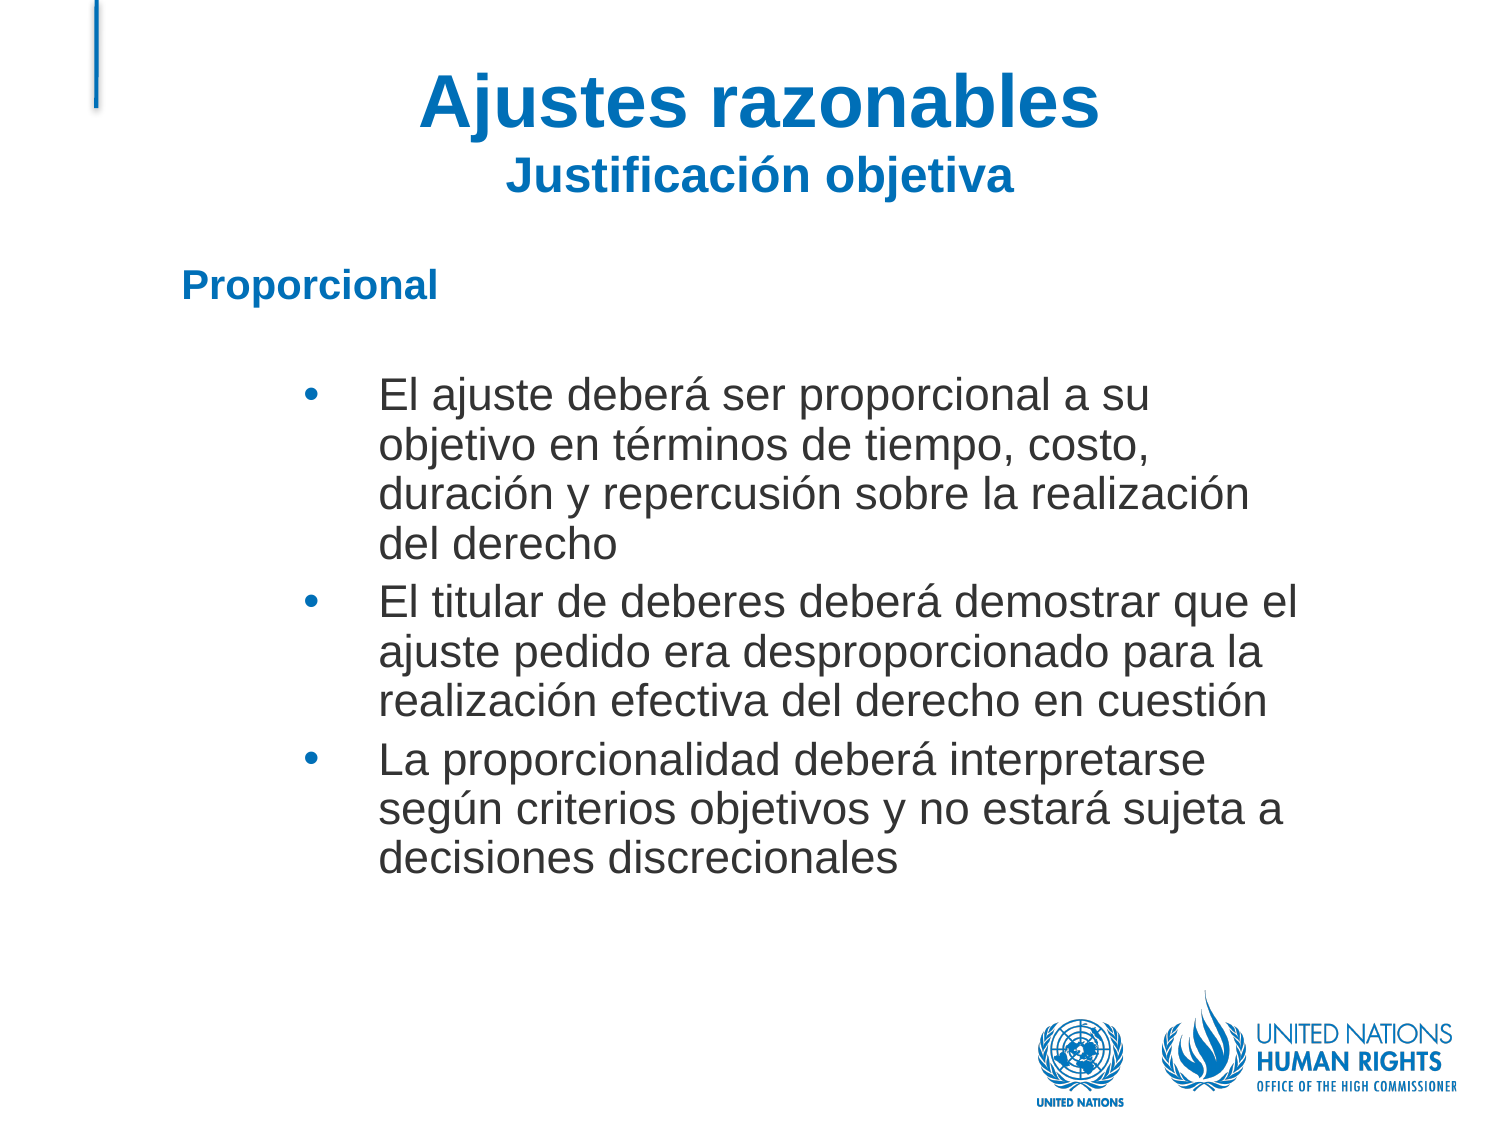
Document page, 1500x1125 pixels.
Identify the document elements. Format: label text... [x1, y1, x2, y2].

picture [1037, 990, 1457, 1107]
title Ajustes razonables Justificación objetiva [64, 45, 1456, 224]
text_box Proporcional El ajuste deberá ser proporcional a su objetivo en términos de tiempo, costo, duración y repercusión sobre la realización del derecho El titular de deberes deberá demostrar que el ajuste pedido era desproporcionado para la realización efectiva del derecho en cuestión La proporcionalidad deberá interpretarse según criterios objetivos y no estará sujeta a decisiones discrecionales [166, 256, 1325, 925]
